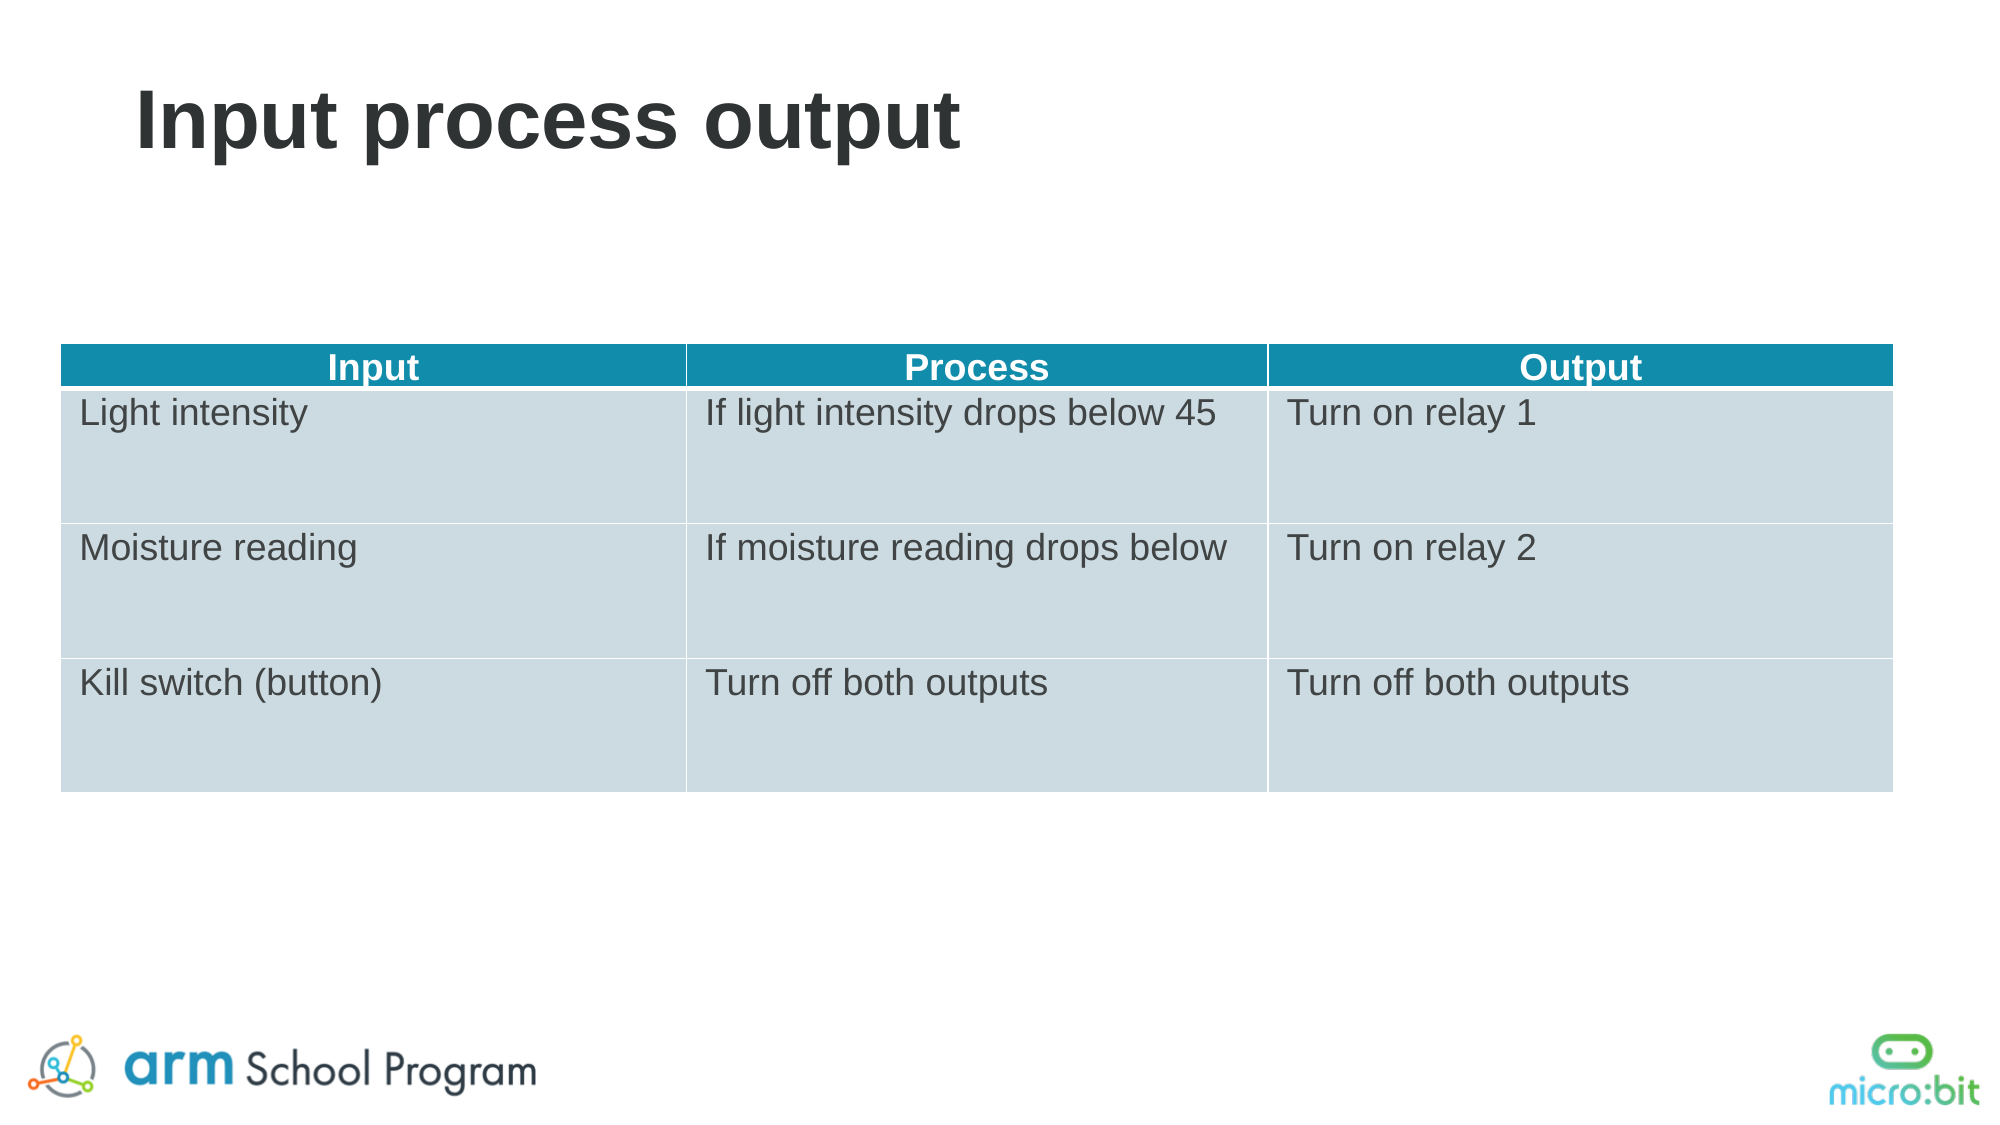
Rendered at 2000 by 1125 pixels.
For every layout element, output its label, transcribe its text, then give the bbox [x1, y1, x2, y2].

table_cell Turn off both outputs [687, 659, 1267, 792]
table_cell Turn on relay 1 [1269, 391, 1893, 523]
table_cell Turn on relay 2 [1269, 524, 1893, 658]
table_header Input [61, 344, 686, 386]
table_cell Kill switch (button) [61, 659, 686, 792]
table_cell If moisture reading drops below [687, 524, 1267, 658]
table_header Process [687, 344, 1267, 386]
table_cell If light intensity drops below 45 [687, 391, 1267, 523]
title Input process output [135, 58, 1798, 151]
picture [1829, 1029, 1980, 1106]
table_cell Turn off both outputs [1269, 659, 1893, 792]
picture [20, 1029, 545, 1107]
table_header Output [1269, 344, 1893, 386]
table_cell Moisture reading [61, 524, 686, 658]
table_cell Light intensity [61, 391, 686, 523]
